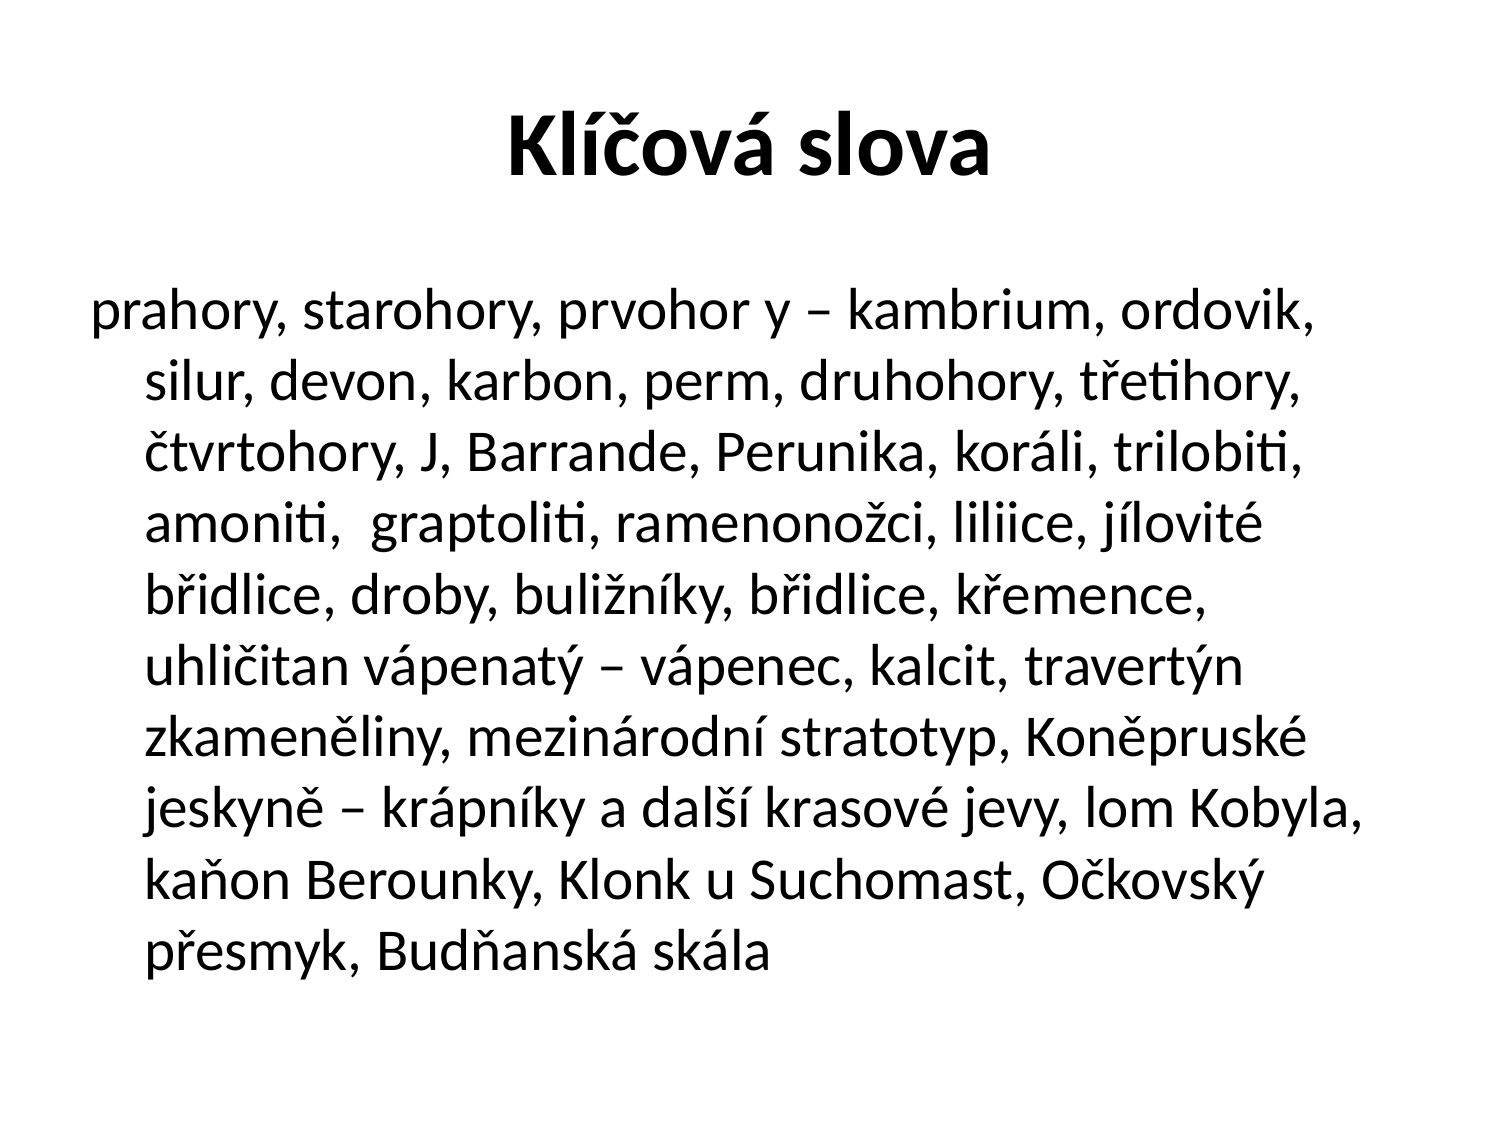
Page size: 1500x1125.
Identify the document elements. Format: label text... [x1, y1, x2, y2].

title Klíčová slova [75, 45, 1425, 233]
list prahory, starohory, prvohor y – kambrium, ordovik, silur, devon, karbon, perm, druhohory, třetihory, čtvrtohory, J, Barrande, Perunika, koráli, trilobiti, amoniti, graptoliti, ramenonožci, liliice, jílovité břidlice, droby, buližníky, břidlice, křemence, uhličitan vápenatý – vápenec, kalcit, travertýn zkameněliny, mezinárodní stratotyp, Koněpruské jeskyně – krápníky a další krasové jevy, lom Kobyla, kaňon Berounky, Klonk u Suchomast, Očkovský přesmyk, Budňanská skála [75, 262, 1425, 1005]
